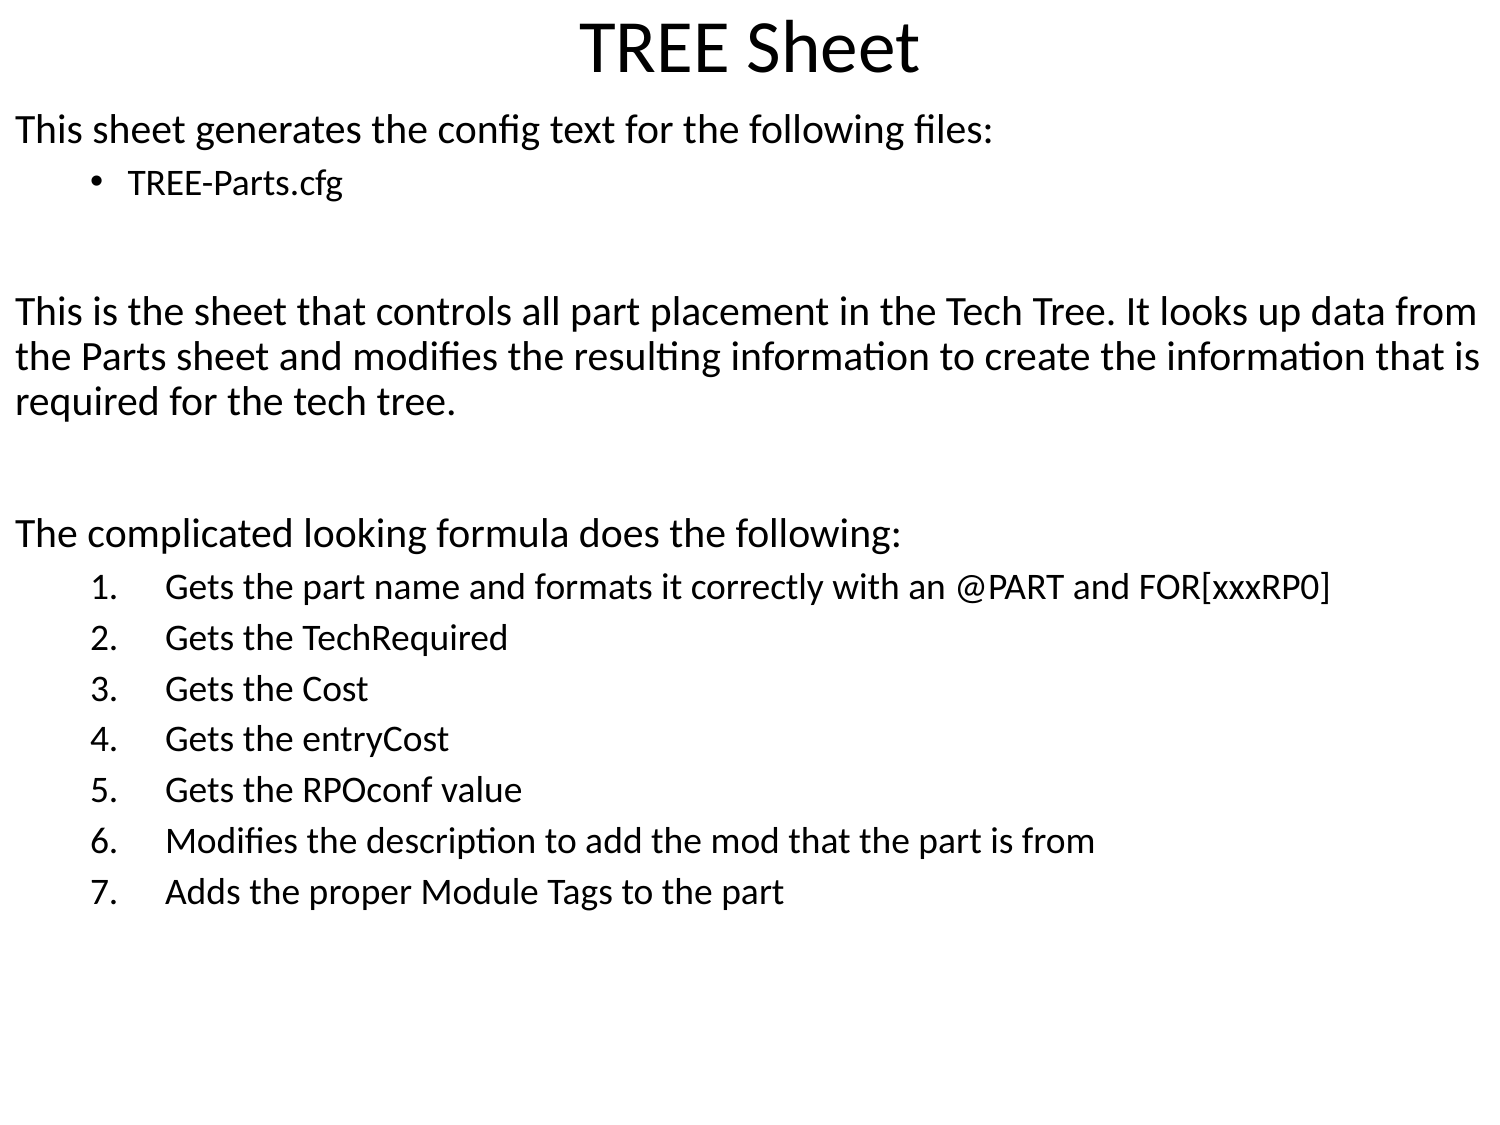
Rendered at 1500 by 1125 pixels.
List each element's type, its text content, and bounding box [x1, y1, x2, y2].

list This sheet generates the config text for the following files: TREE-Parts.cfg This is the sheet that controls all part placement in the Tech Tree. It looks up data from the Parts sheet and modifies the resulting information to create the information that is required for the tech tree. The complicated looking formula does the following: Gets the part name and formats it correctly with an @PART and FOR[xxxRP0] Gets the TechRequired Gets the Cost Gets the entryCost Gets the RPOconf value Modifies the description to add the mod that the part is from Adds the proper Module Tags to the part [0, 99, 1500, 1125]
title TREE Sheet [0, 0, 1500, 97]
